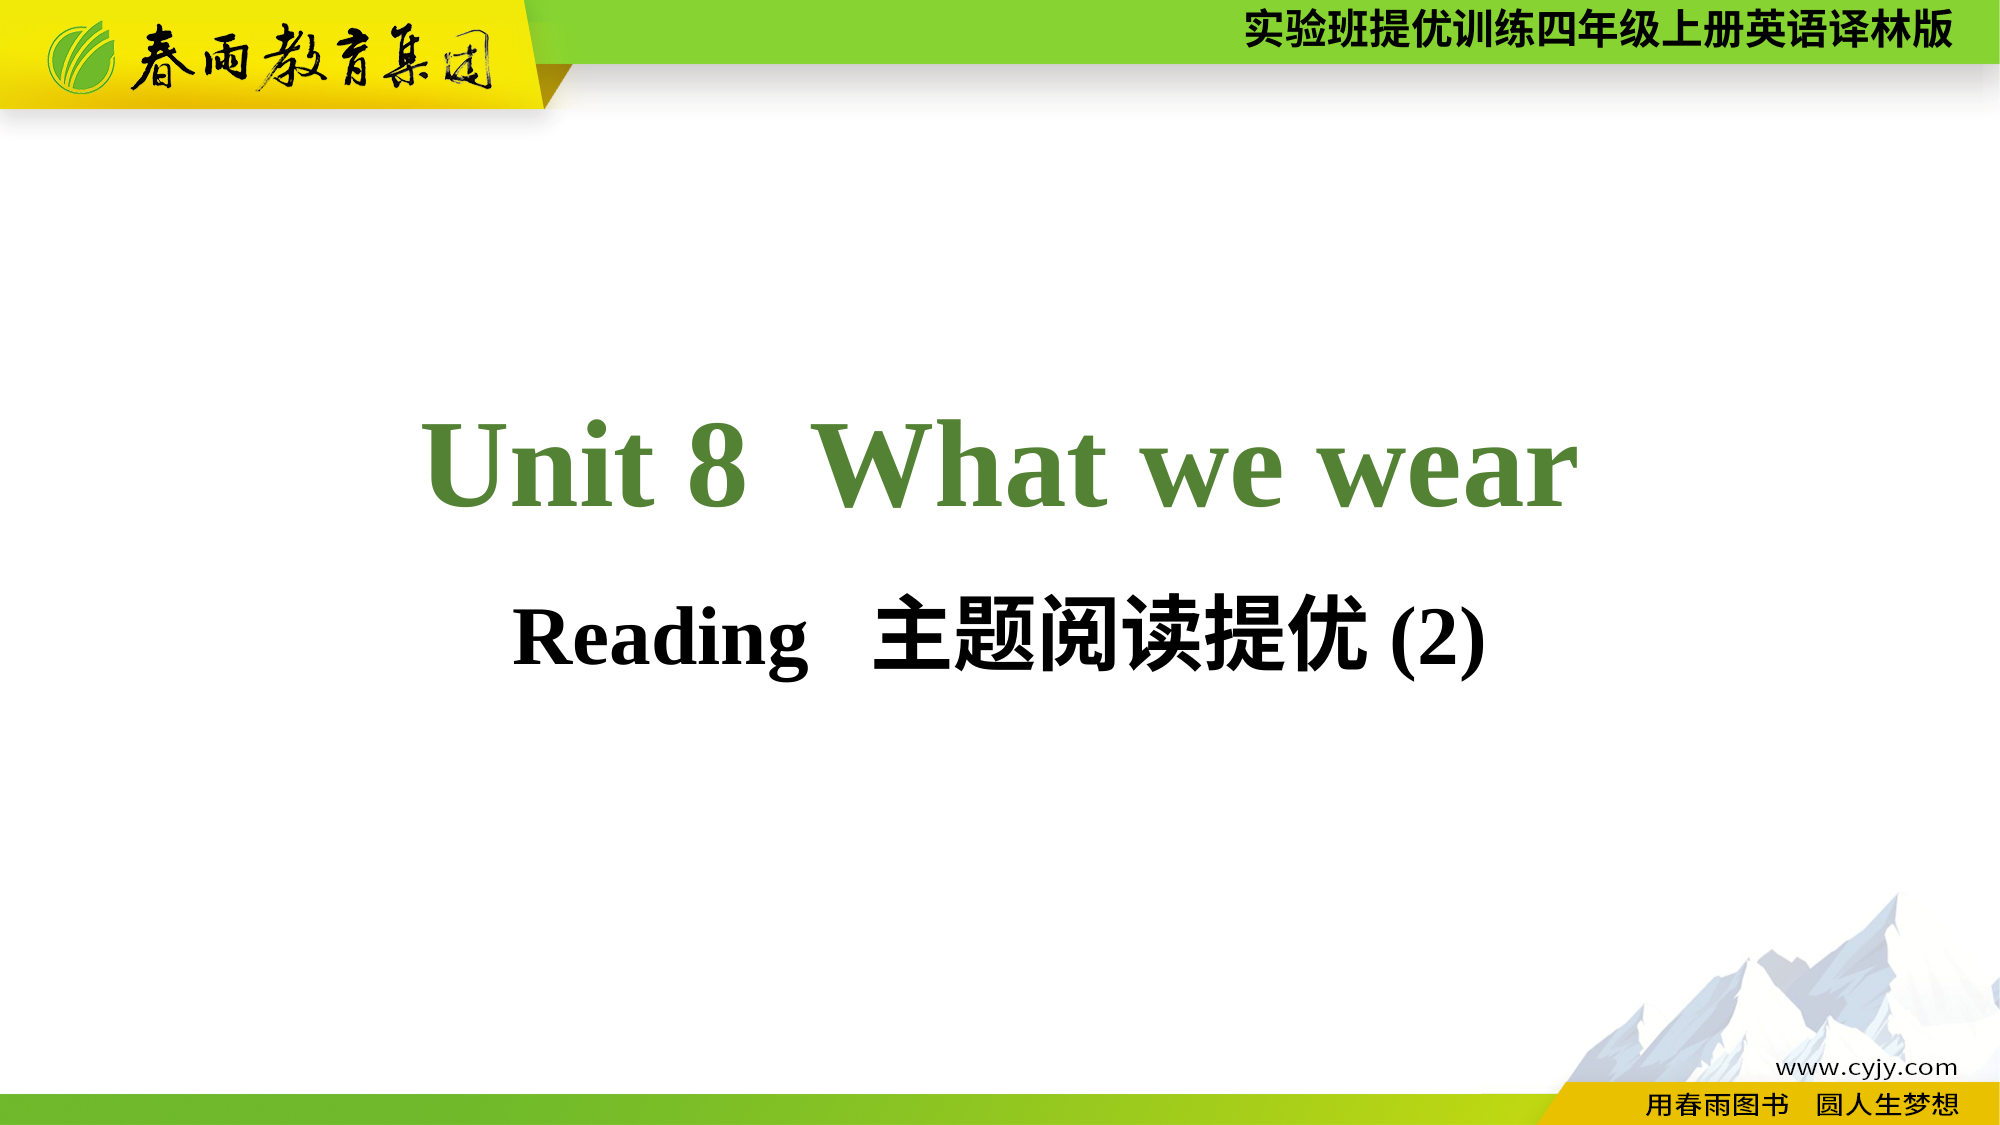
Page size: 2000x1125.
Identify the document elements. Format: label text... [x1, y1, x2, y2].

picture [0, 689, 2000, 1125]
text_box Unit 8 What we wear Reading 主题阅读提优(2) [0, 298, 2000, 689]
picture [0, 0, 2000, 298]
